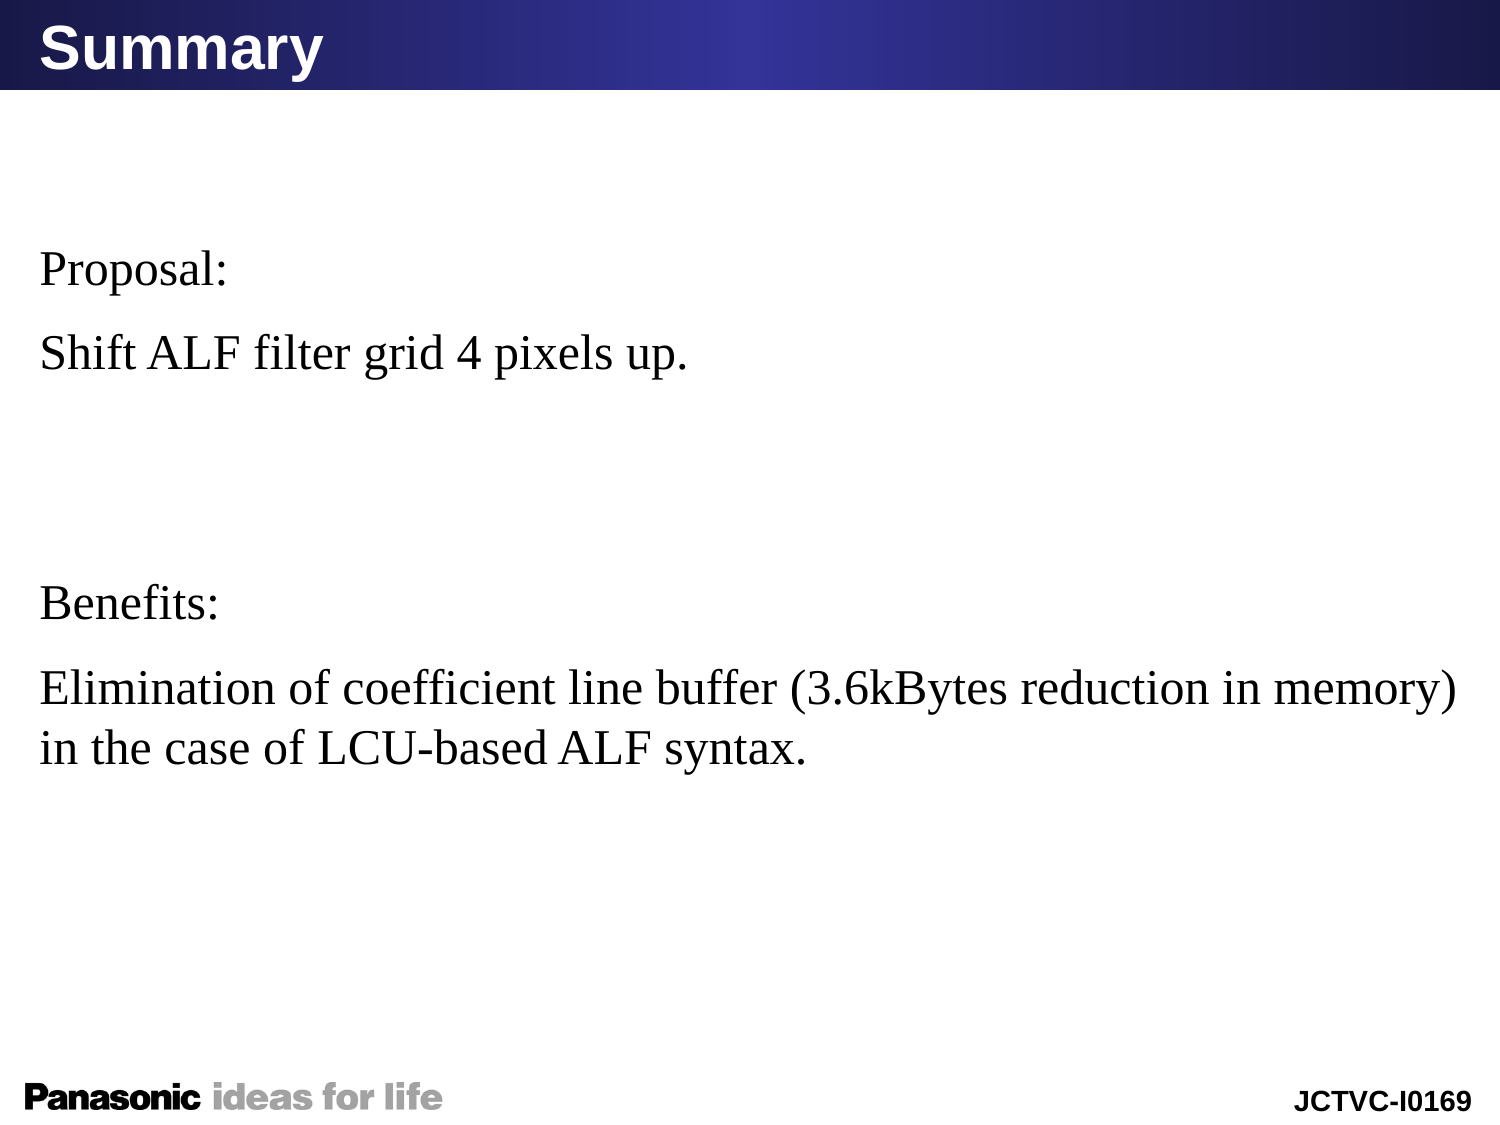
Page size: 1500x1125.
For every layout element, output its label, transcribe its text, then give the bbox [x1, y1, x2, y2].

title Summary [23, 0, 1400, 79]
picture [24, 1082, 443, 1110]
list Proposal: Shift ALF filter grid 4 pixels up. Benefits: Elimination of coefficient line buffer (3.6kBytes reduction in memory) in the case of LCU-based ALF syntax. [23, 227, 1476, 941]
